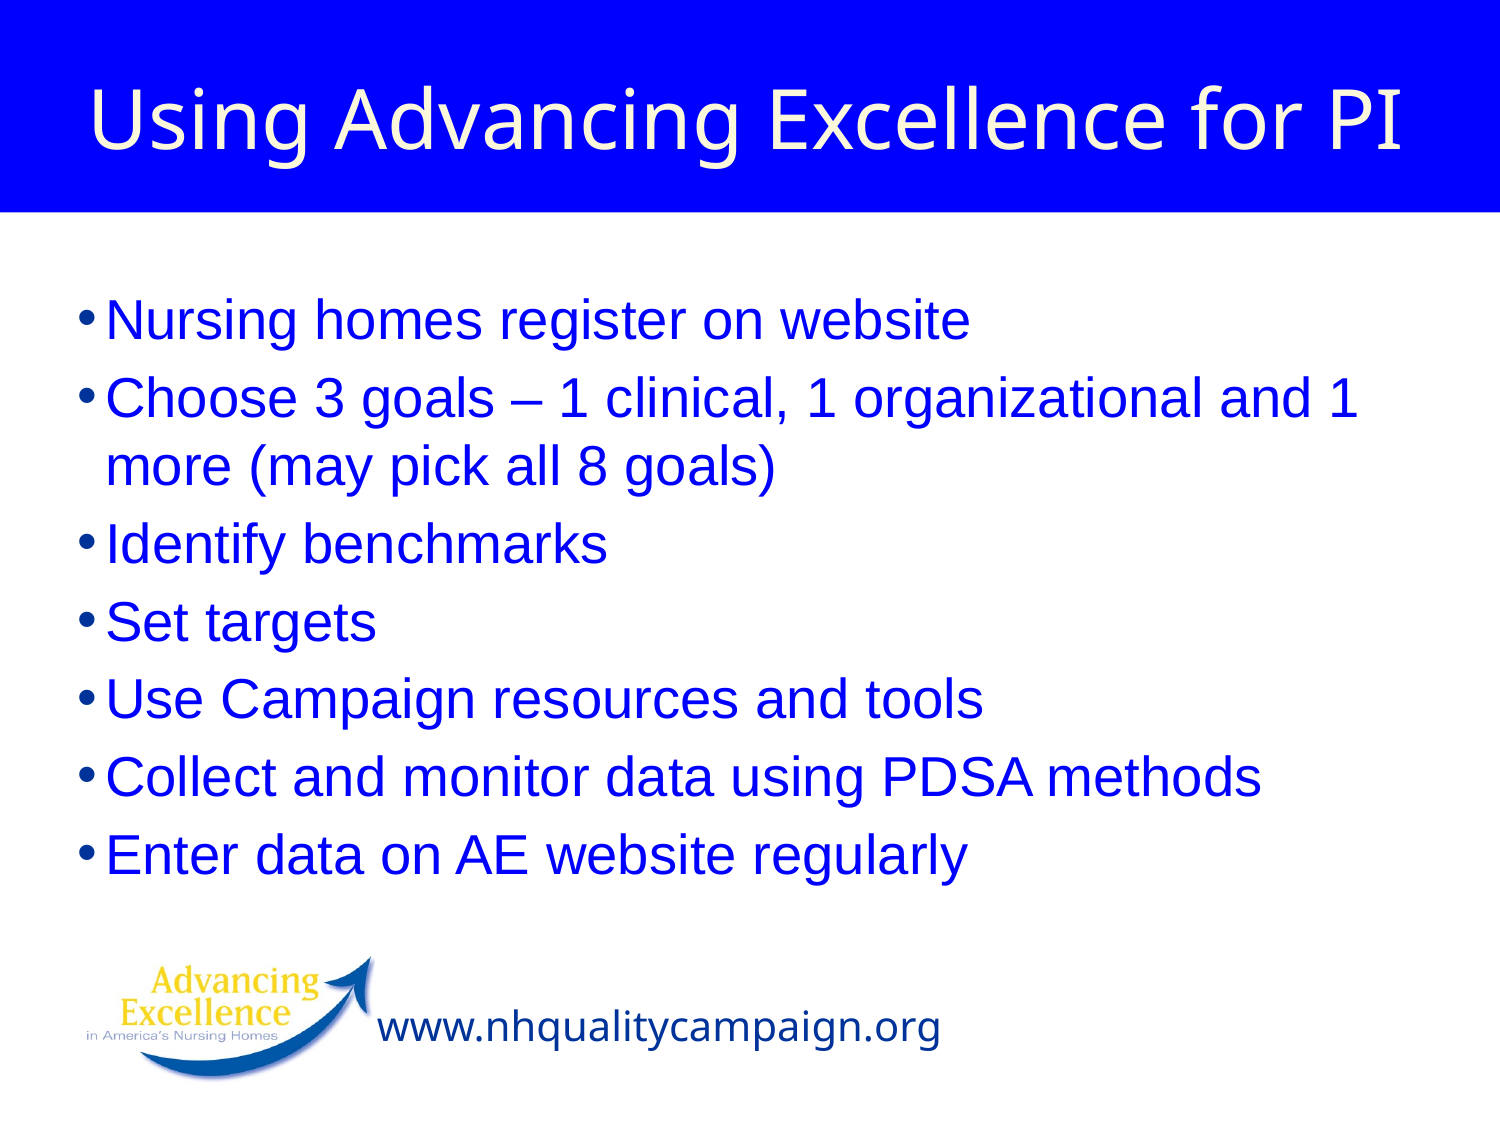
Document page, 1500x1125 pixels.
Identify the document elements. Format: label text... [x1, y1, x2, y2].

title Using Advancing Excellence for PI [0, 0, 1500, 213]
list Nursing homes register on website Choose 3 goals – 1 clinical, 1 organizational and 1 more (may pick all 8 goals) Identify benchmarks Set targets Use Campaign resources and tools Collect and monitor data using PDSA methods Enter data on AE website regularly [62, 224, 1450, 950]
text_box www.nhqualitycampaign.org [379, 999, 949, 1051]
picture [87, 954, 376, 1084]
